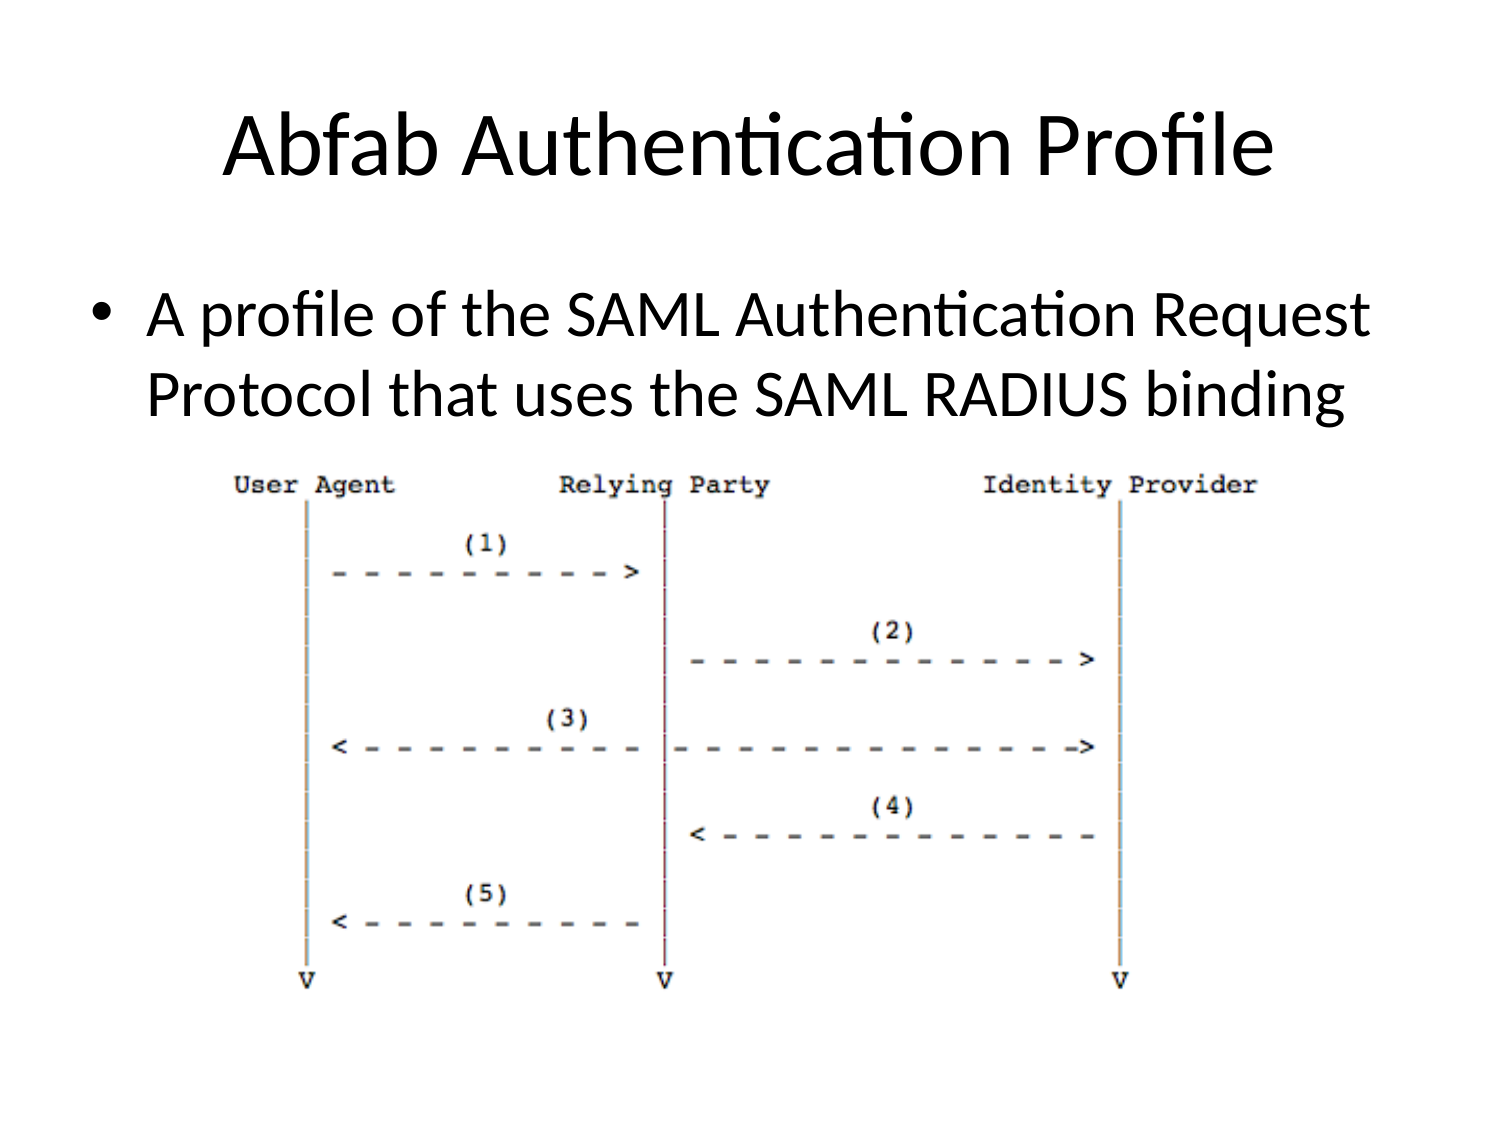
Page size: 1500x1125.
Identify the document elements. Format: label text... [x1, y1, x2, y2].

list A profile of the SAML Authentication Request Protocol that uses the SAML RADIUS binding [75, 262, 1425, 1005]
picture [222, 463, 1271, 1011]
title Abfab Authentication Profile [75, 45, 1425, 233]
